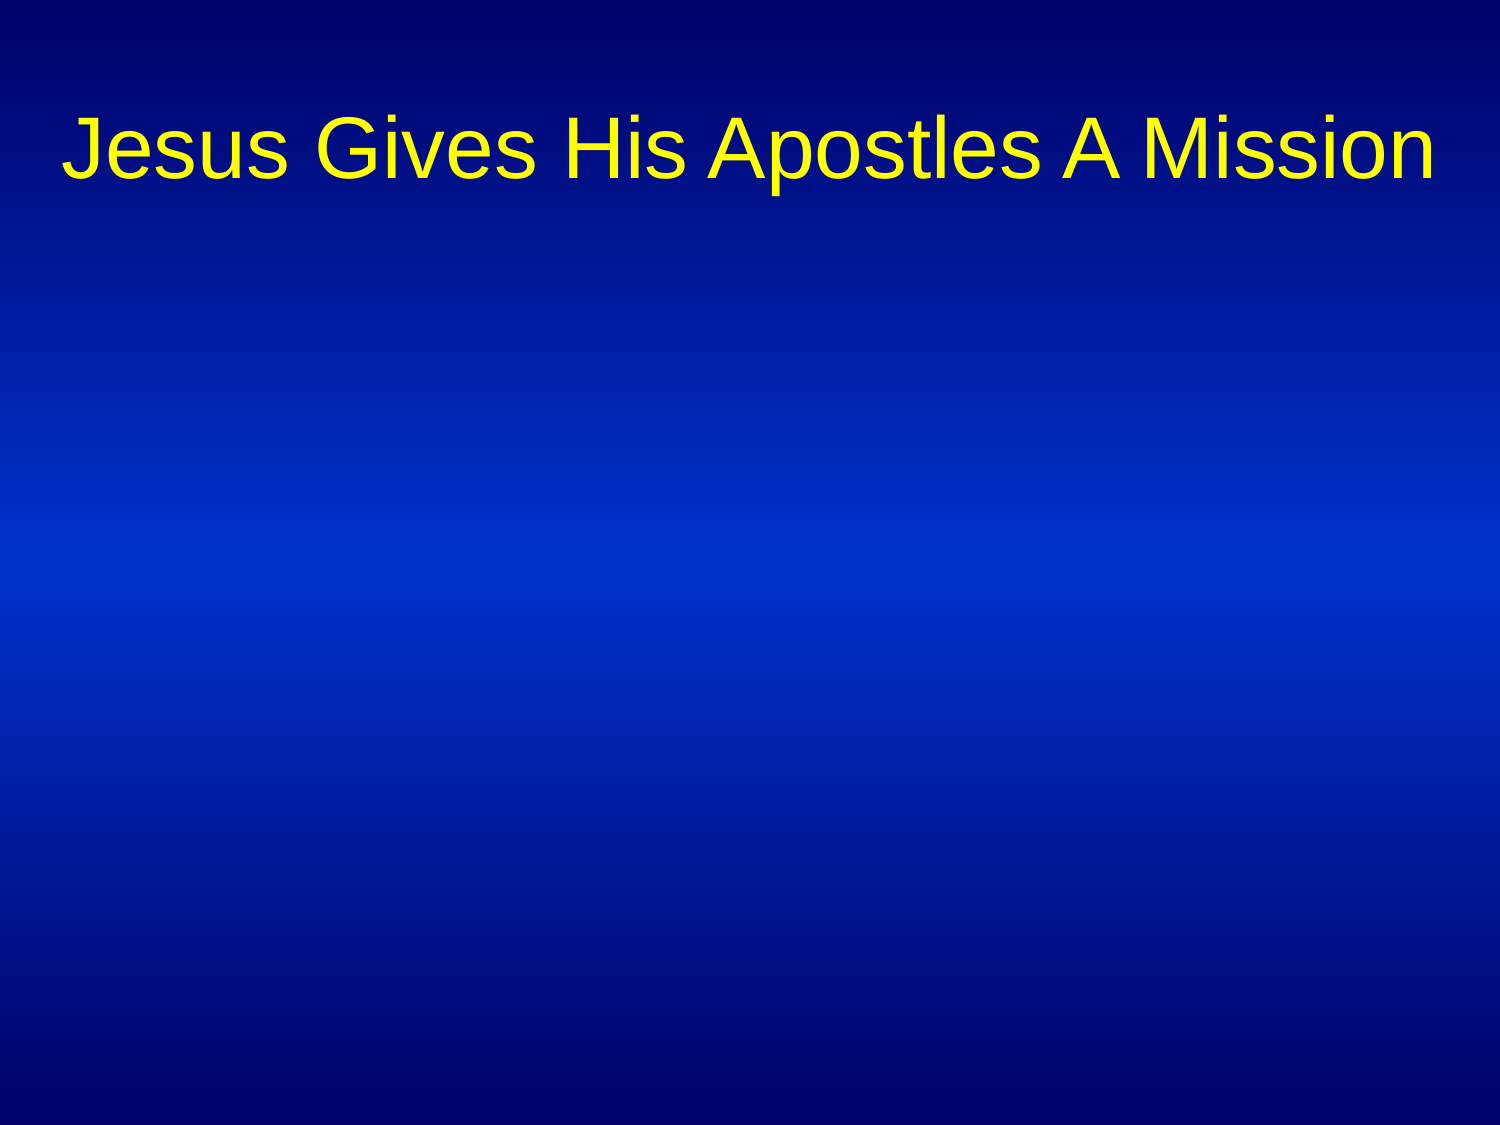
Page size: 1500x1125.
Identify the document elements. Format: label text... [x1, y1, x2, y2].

title Jesus Gives His Apostles A Mission [37, 50, 1463, 238]
